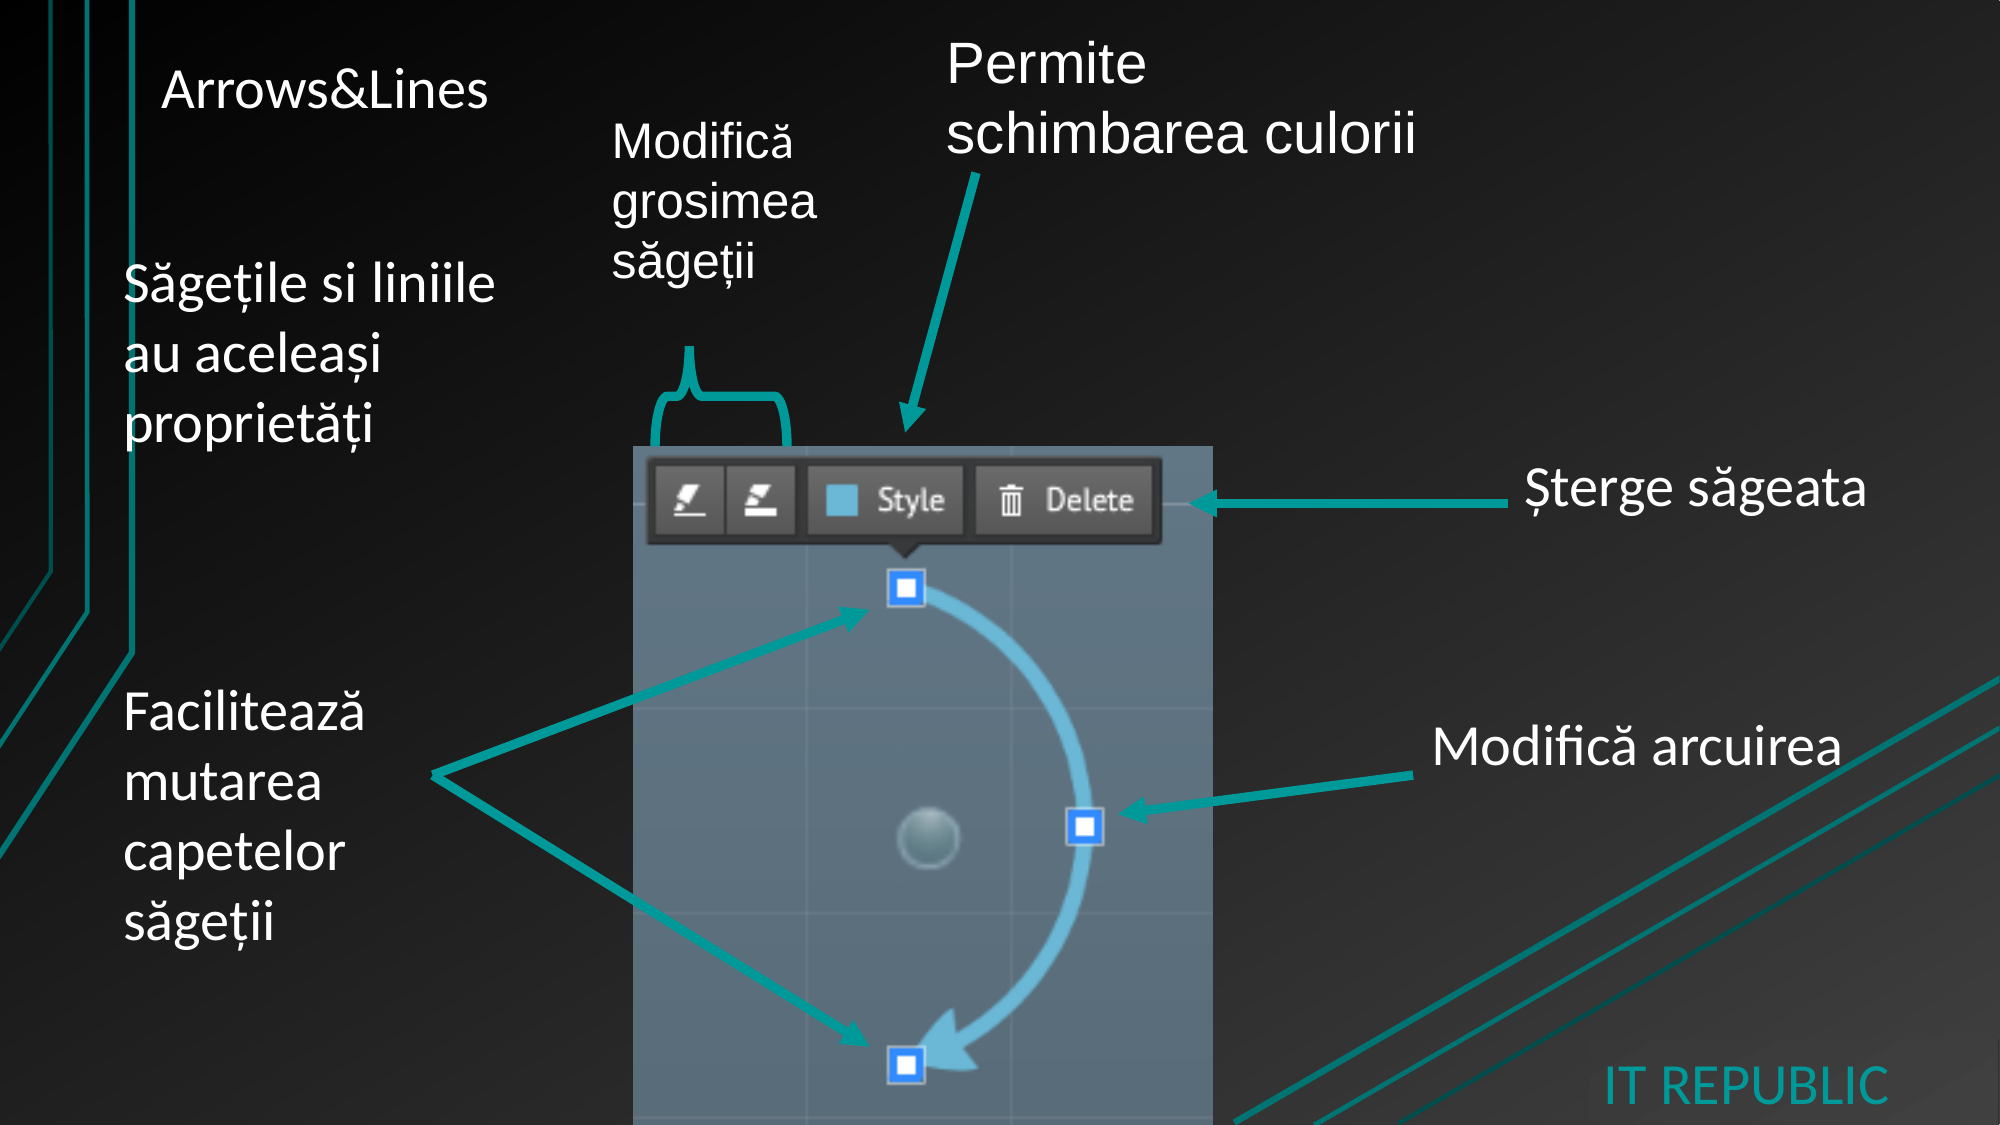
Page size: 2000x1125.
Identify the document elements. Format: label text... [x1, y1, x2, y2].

text_box Șterge săgeata [1509, 441, 1884, 526]
text_box Facilitează mutarea capetelor săgeții [108, 665, 429, 960]
text_box Arrows&Lines [146, 42, 504, 128]
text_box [904, 172, 977, 433]
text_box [432, 609, 871, 773]
text_box Modifică arcuirea [1416, 699, 1859, 785]
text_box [432, 774, 871, 1048]
text_box Permite schimbarea culorii [931, 18, 1446, 173]
text_box [654, 346, 788, 443]
picture [633, 446, 1213, 1125]
text_box Săgețile si liniile au aceleași proprietăți [108, 236, 516, 462]
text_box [1117, 774, 1414, 815]
text_box Modifică grosimea săgeții [596, 100, 845, 296]
